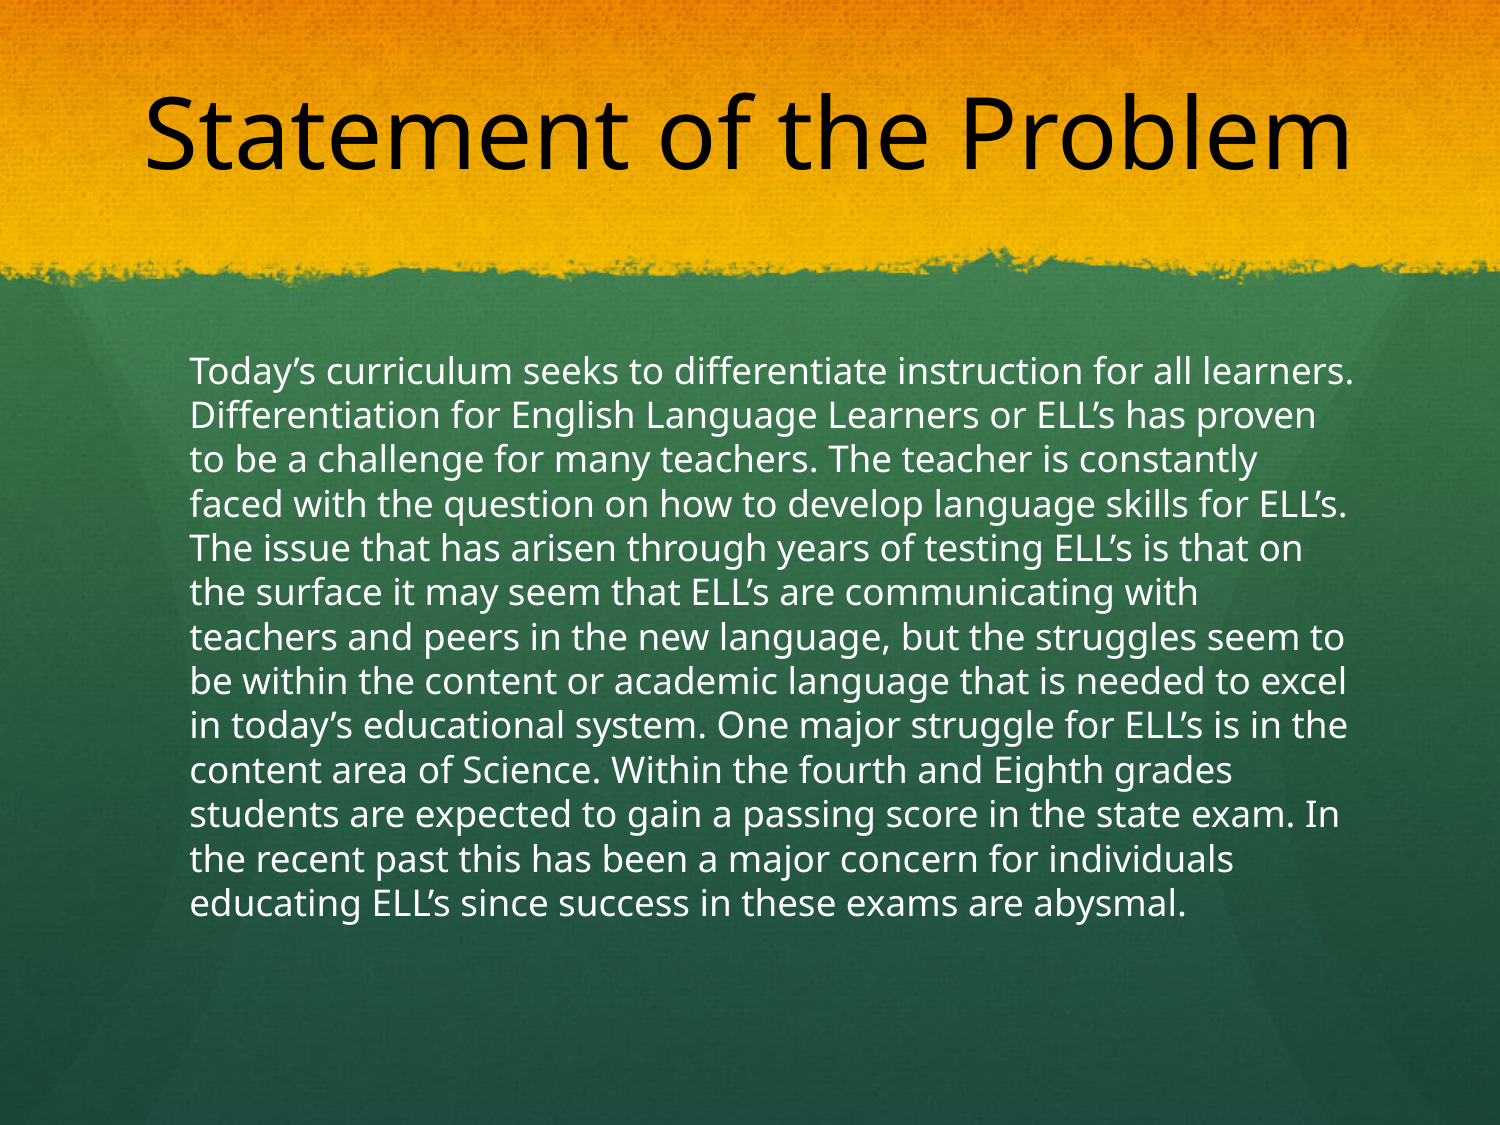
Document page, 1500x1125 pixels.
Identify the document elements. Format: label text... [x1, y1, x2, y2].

title Statement of the Problem [125, 13, 1375, 246]
list Today’s curriculum seeks to differentiate instruction for all learners. Differentiation for English Language Learners or ELL’s has proven to be a challenge for many teachers. The teacher is constantly faced with the question on how to develop language skills for ELL’s. The issue that has arisen through years of testing ELL’s is that on the surface it may seem that ELL’s are communicating with teachers and peers in the new language, but the struggles seem to be within the content or academic language that is needed to excel in today’s educational system. One major struggle for ELL’s is in the content area of Science. Within the fourth and Eighth grades students are expected to gain a passing score in the state exam. In the recent past this has been a major concern for individuals educating ELL’s since success in these exams are abysmal. [125, 339, 1375, 1026]
picture [0, 0, 1500, 1125]
